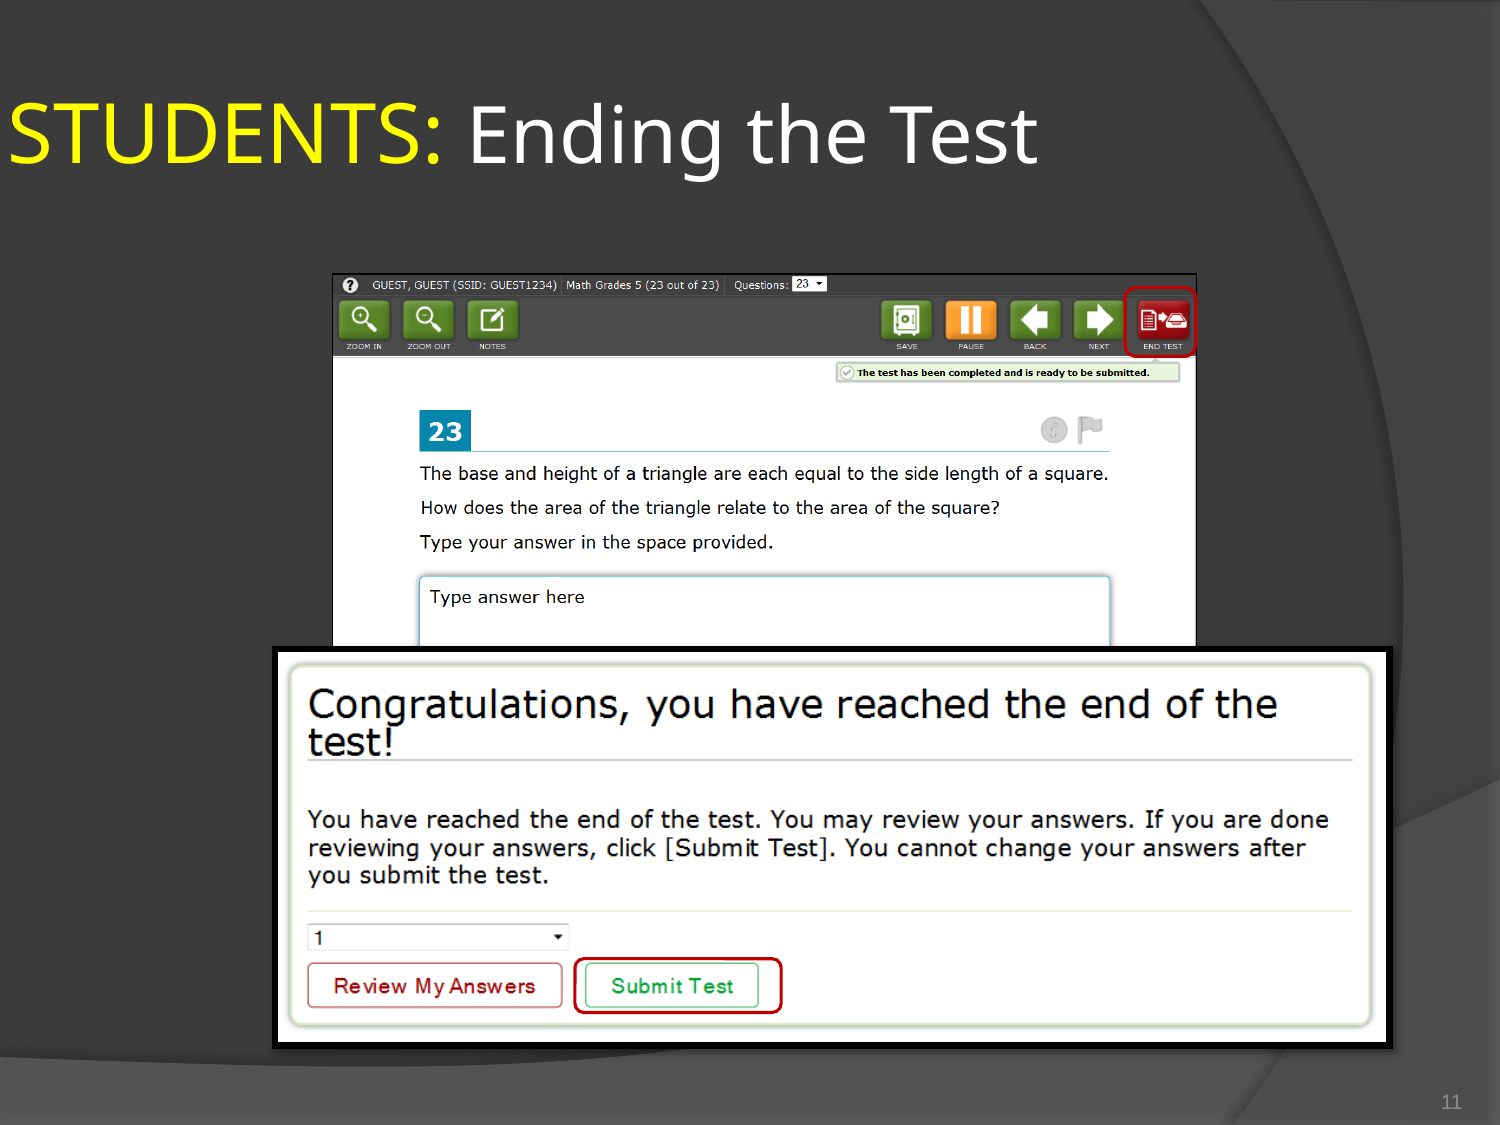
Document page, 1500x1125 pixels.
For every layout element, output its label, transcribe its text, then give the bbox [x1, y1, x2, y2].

slide_number 11 [1337, 1053, 1463, 1114]
picture [332, 274, 1196, 646]
picture [277, 651, 1387, 1043]
title STUDENTS: Ending the Test [0, 66, 1500, 193]
